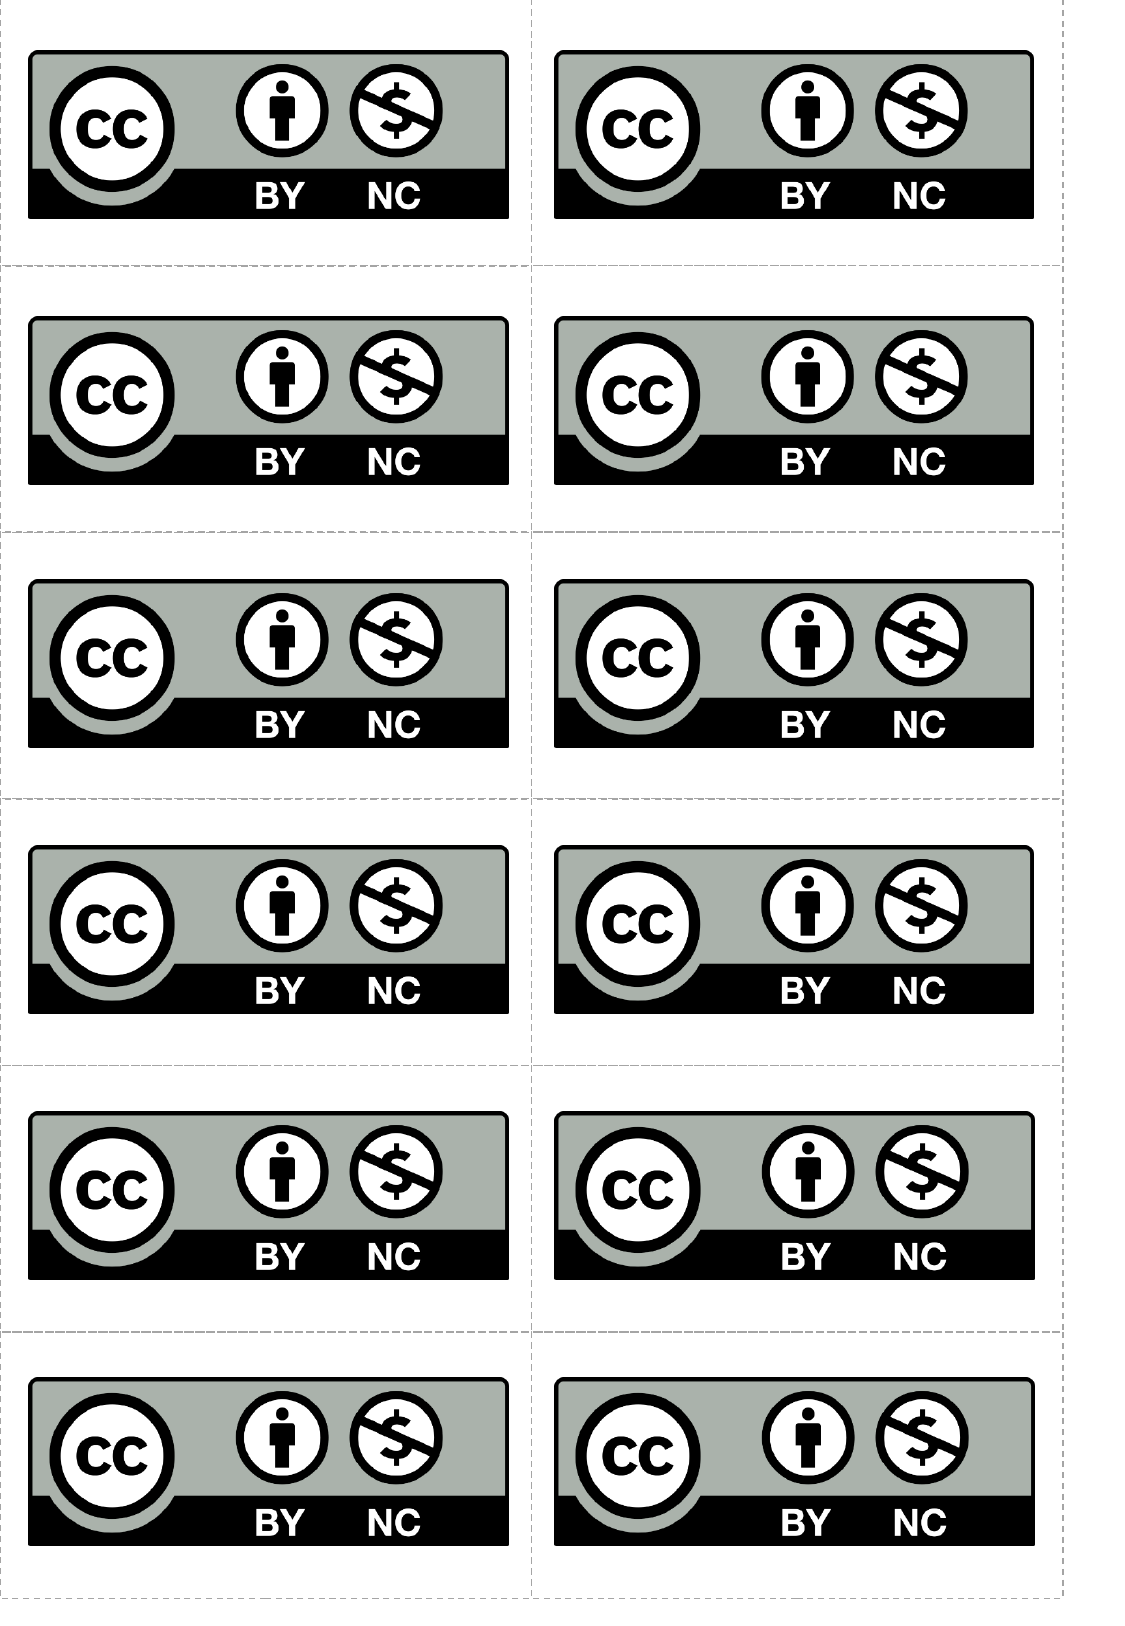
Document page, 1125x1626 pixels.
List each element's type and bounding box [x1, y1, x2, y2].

text_box [0, 532, 532, 799]
text_box [28, 1111, 1035, 1546]
text_box [532, 799, 1063, 1065]
text_box [532, 1332, 1063, 1599]
text_box [28, 50, 1035, 485]
text_box [531, 531, 1063, 799]
text_box [0, 266, 532, 532]
text_box [0, 799, 532, 1065]
text_box [28, 579, 1035, 1014]
text_box [0, 1332, 532, 1599]
text_box [0, 1065, 532, 1332]
text_box [532, 1065, 1063, 1332]
text_box [532, 266, 1063, 531]
text_box [532, 0, 1063, 266]
text_box [0, 0, 532, 266]
